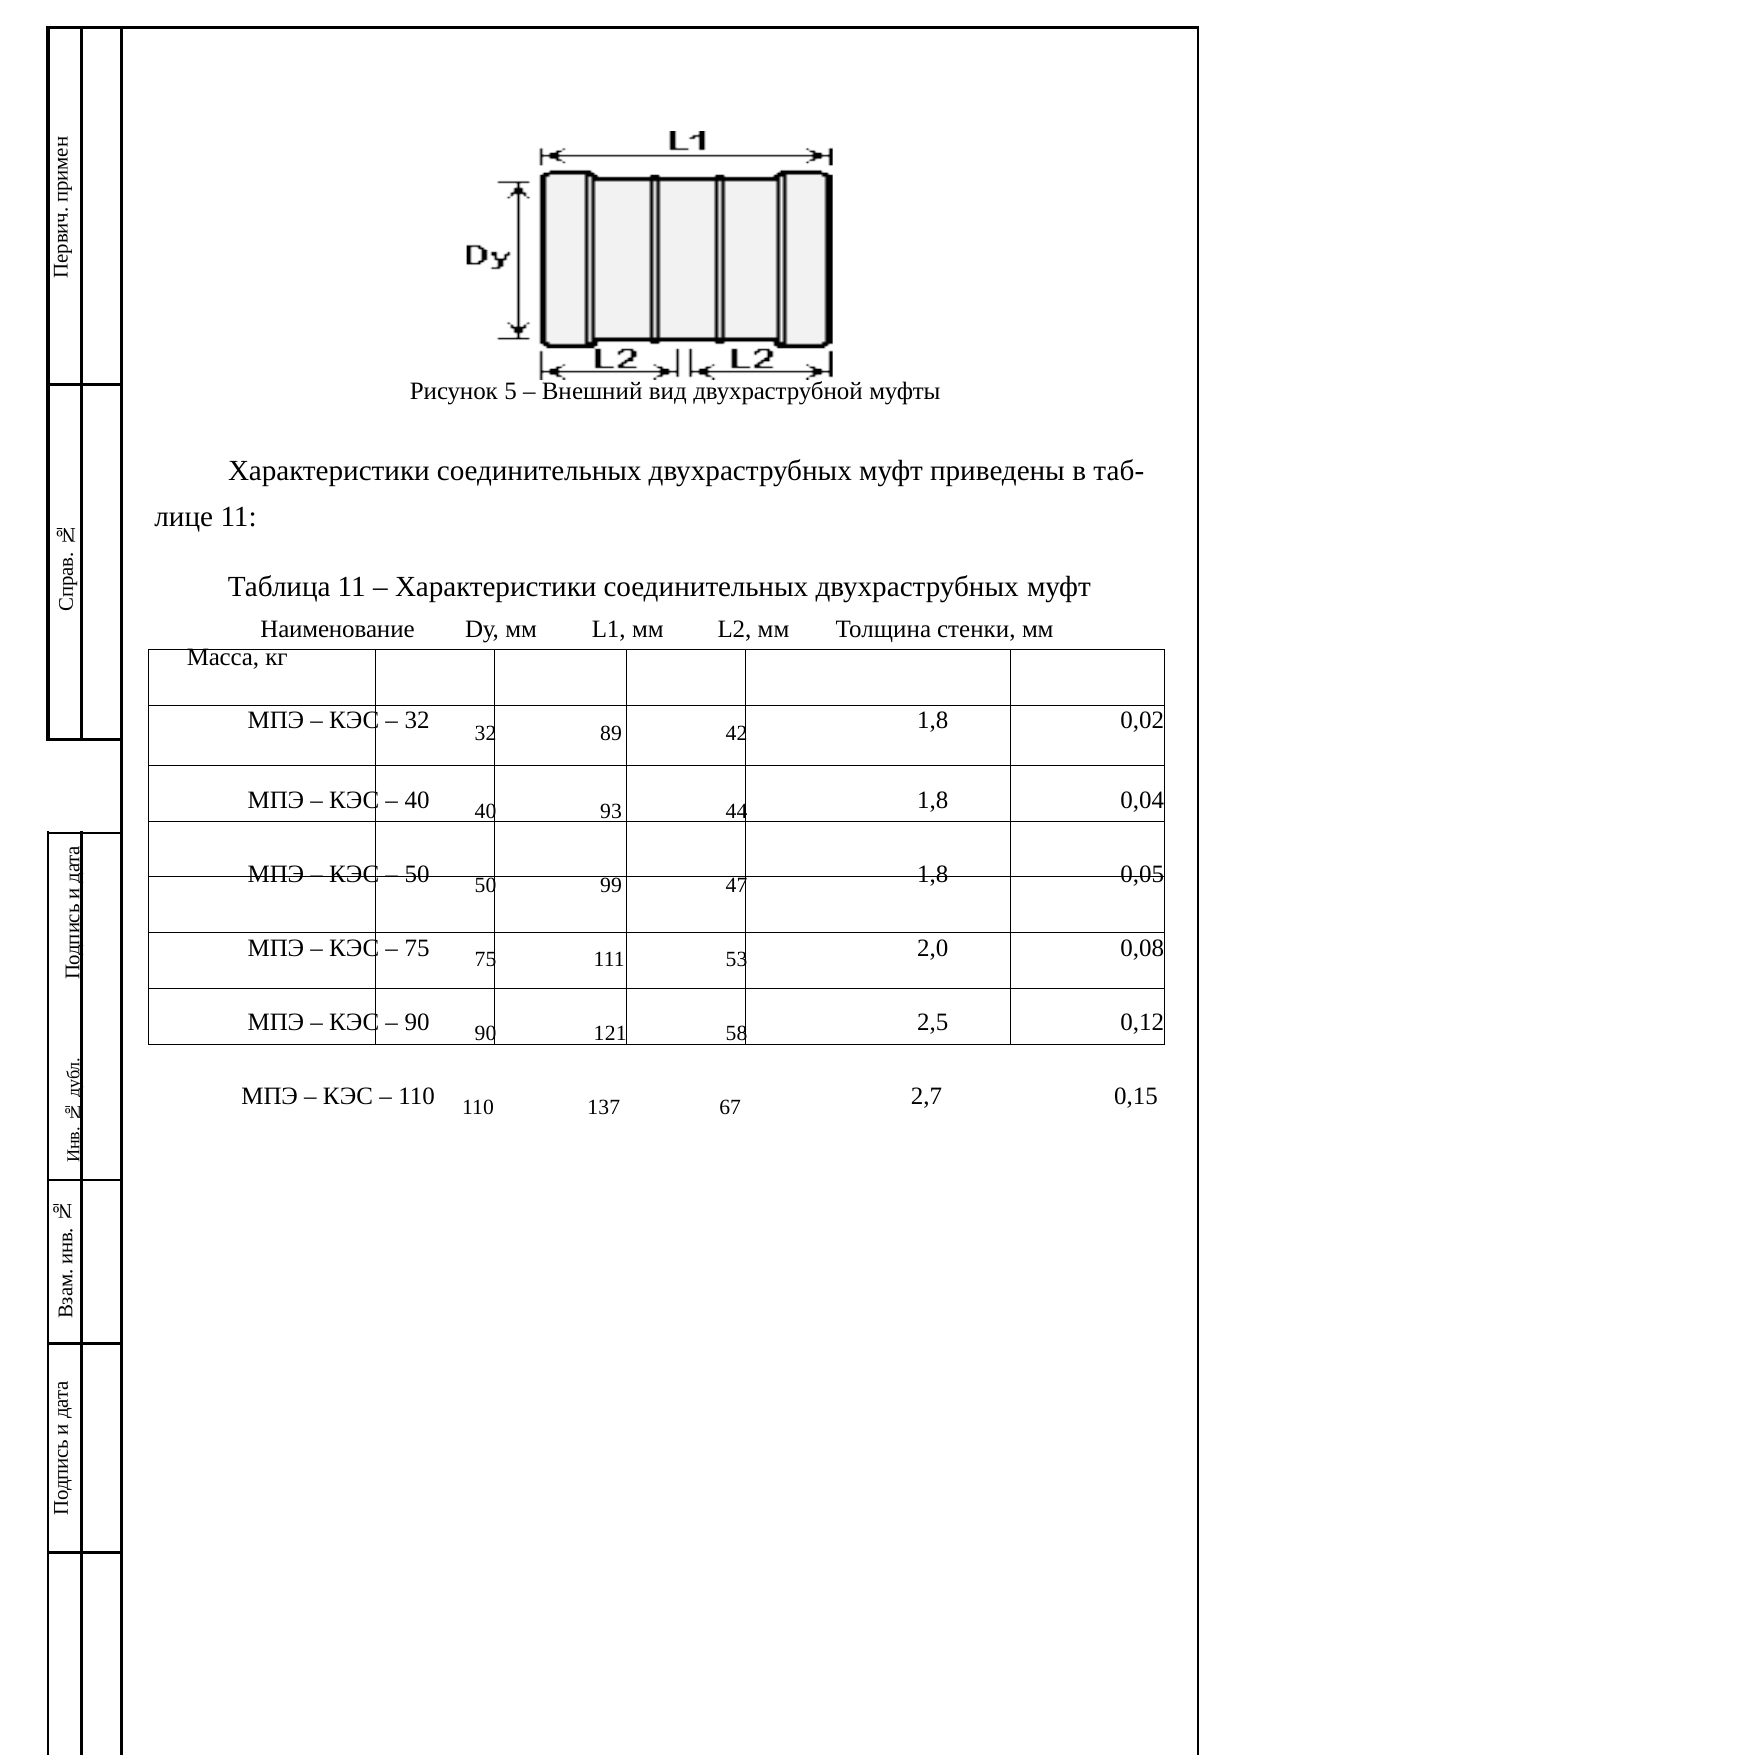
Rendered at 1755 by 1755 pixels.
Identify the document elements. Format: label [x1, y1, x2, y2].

table_header [50, 29, 80, 383]
table_cell [49, 834, 80, 1179]
table_cell [83, 1345, 120, 1551]
table_cell [49, 1554, 80, 1755]
table_cell [48, 741, 120, 832]
table_cell [49, 1345, 80, 1551]
table_cell [50, 386, 80, 738]
table_cell [83, 834, 120, 1179]
table_cell [83, 1554, 120, 1755]
table_header [83, 29, 120, 383]
table_header [123, 29, 1197, 1755]
table_cell [49, 1181, 80, 1342]
table_cell [83, 386, 120, 738]
table_cell [83, 1181, 120, 1342]
